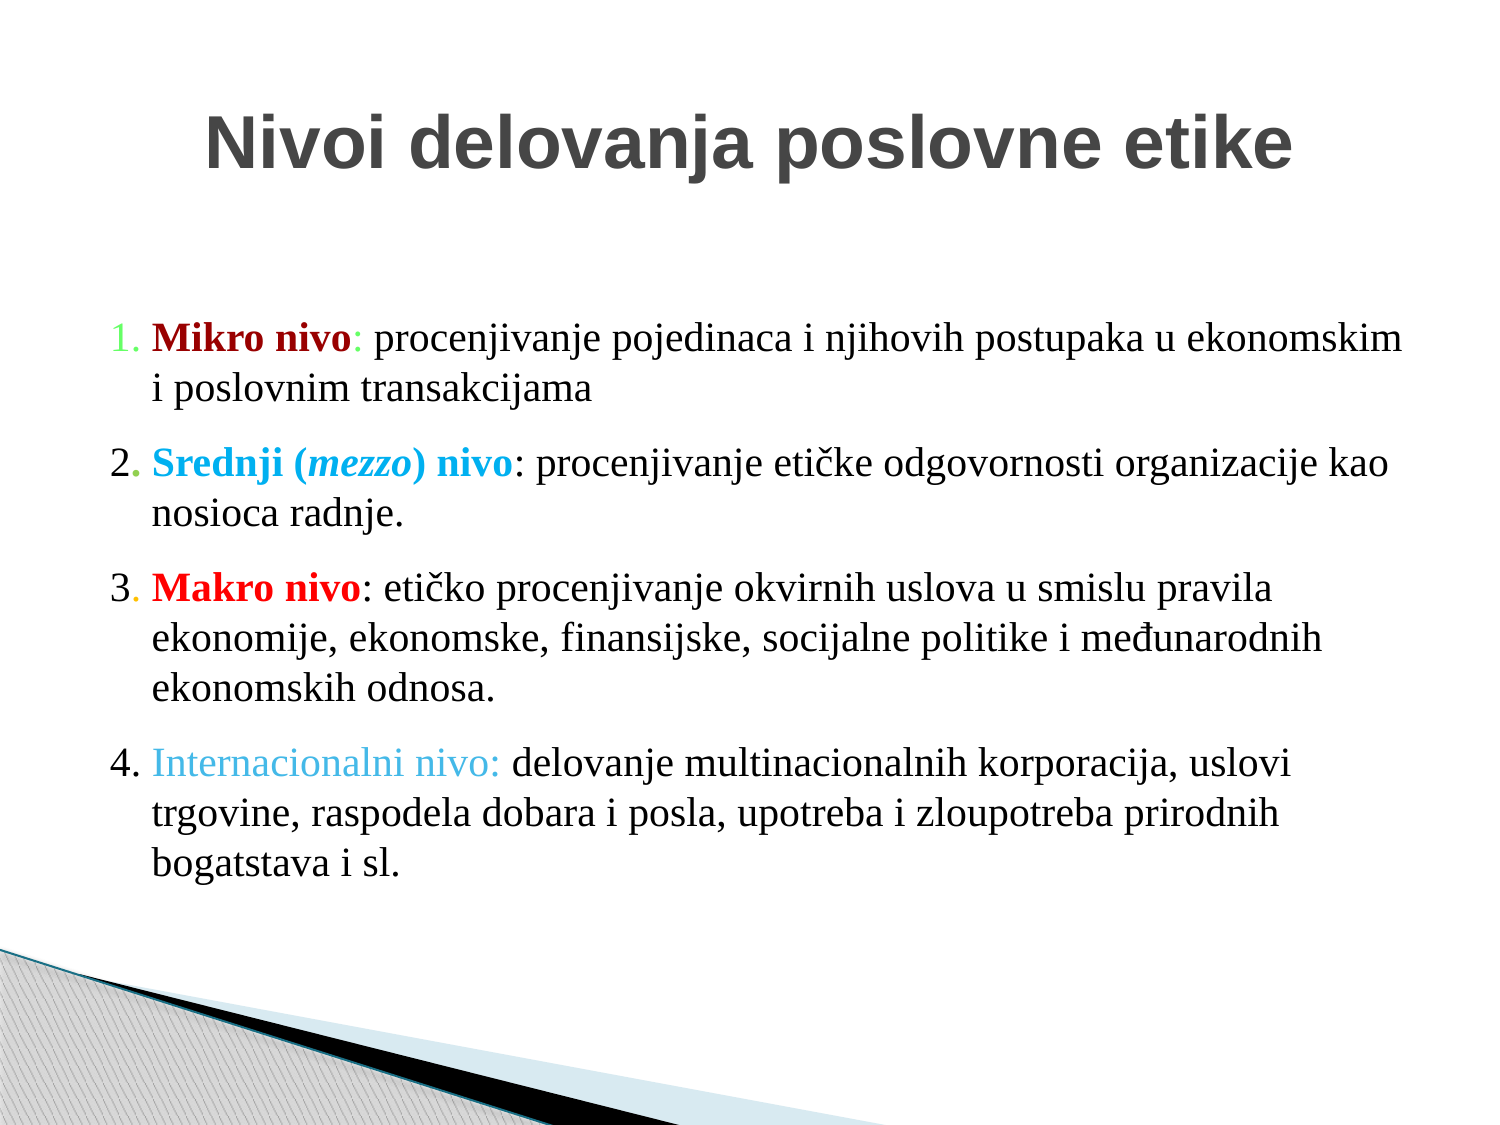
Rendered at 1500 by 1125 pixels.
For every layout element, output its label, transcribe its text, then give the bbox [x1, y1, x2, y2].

list 1. Mikro nivo: procenjivanje pojedinaca i njihovih postupaka u ekonomskim i poslovnim transakcijama 2. Srednji (mezzo) nivo: procenjivanje etičke odgovornosti organizacije kao nosioca radnje. 3. Makro nivo: etičko procenjivanje okvirnih uslova u smislu pravila ekonomije, ekonomske, finansijske, socijalne politike i međunarodnih ekonomskih odnosa. 4. Internacionalni nivo: delovanje multinacionalnih korporacija, uslovi trgovine, raspodela dobara i posla, upotreba i zloupotreba prirodnih bogatstava i sl. [76, 302, 1428, 1093]
title Nivoi delovanja poslovne etike [75, 45, 1425, 233]
